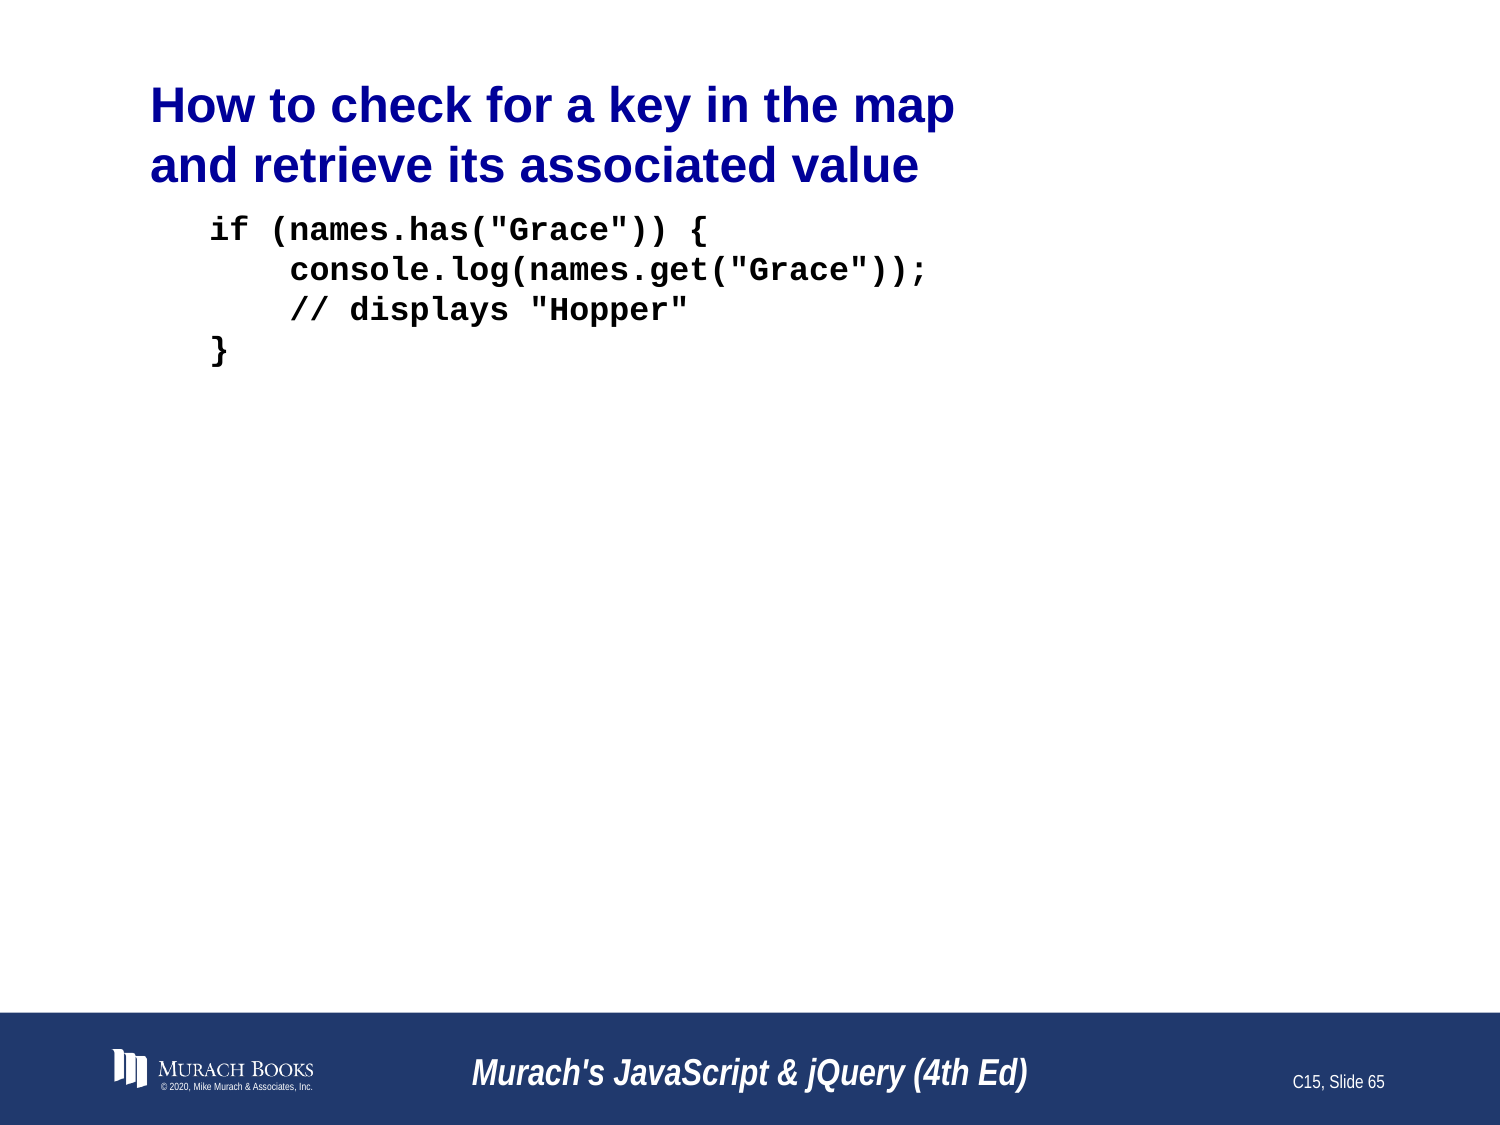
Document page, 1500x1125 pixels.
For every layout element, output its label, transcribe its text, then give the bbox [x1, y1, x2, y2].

footer © 2020, Mike Murach & Associates, Inc. [12, 1025, 463, 1100]
title How to check for a key in the map and retrieve its associated value [150, 72, 1350, 194]
slide_number C15, Slide 65 [1087, 1025, 1400, 1100]
list if (names.has("Grace")) { console.log(names.get("Grace")); // displays "Hopper" } [137, 200, 1350, 1000]
slide_number Murach's JavaScript & jQuery (4th Ed) [463, 1025, 1050, 1100]
